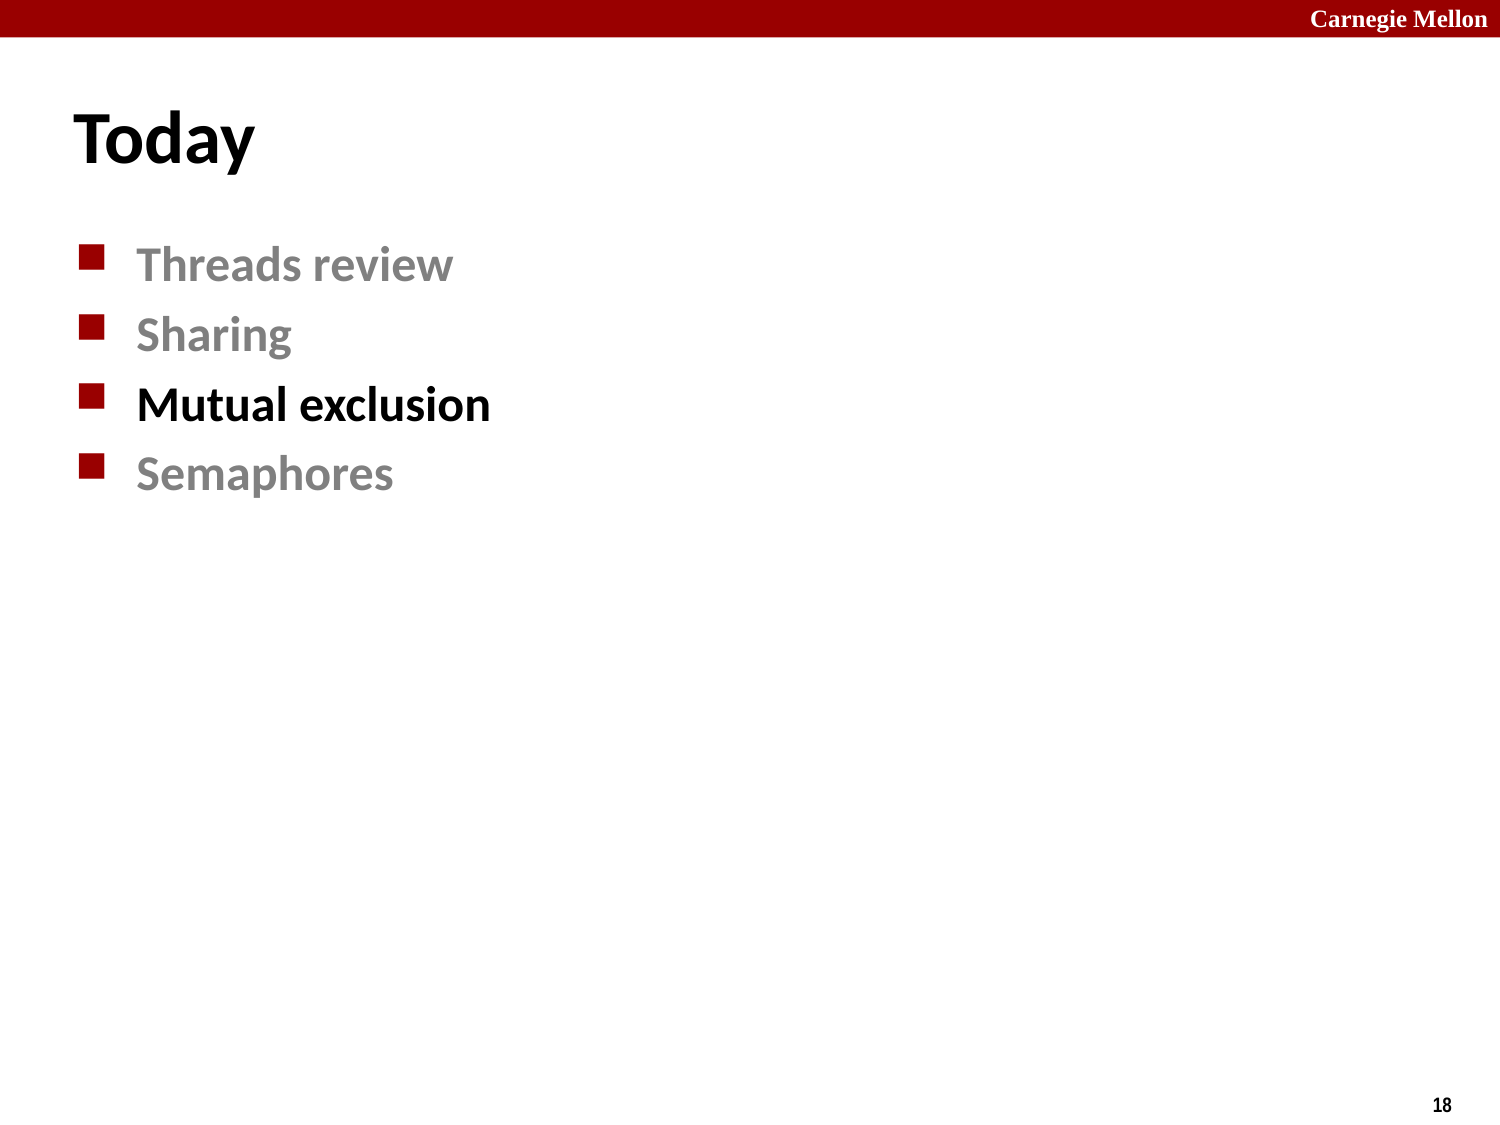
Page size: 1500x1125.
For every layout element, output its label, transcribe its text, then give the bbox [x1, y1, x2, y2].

title Today [58, 71, 1305, 197]
list Threads review Sharing Mutual exclusion Semaphores [64, 223, 1361, 1040]
